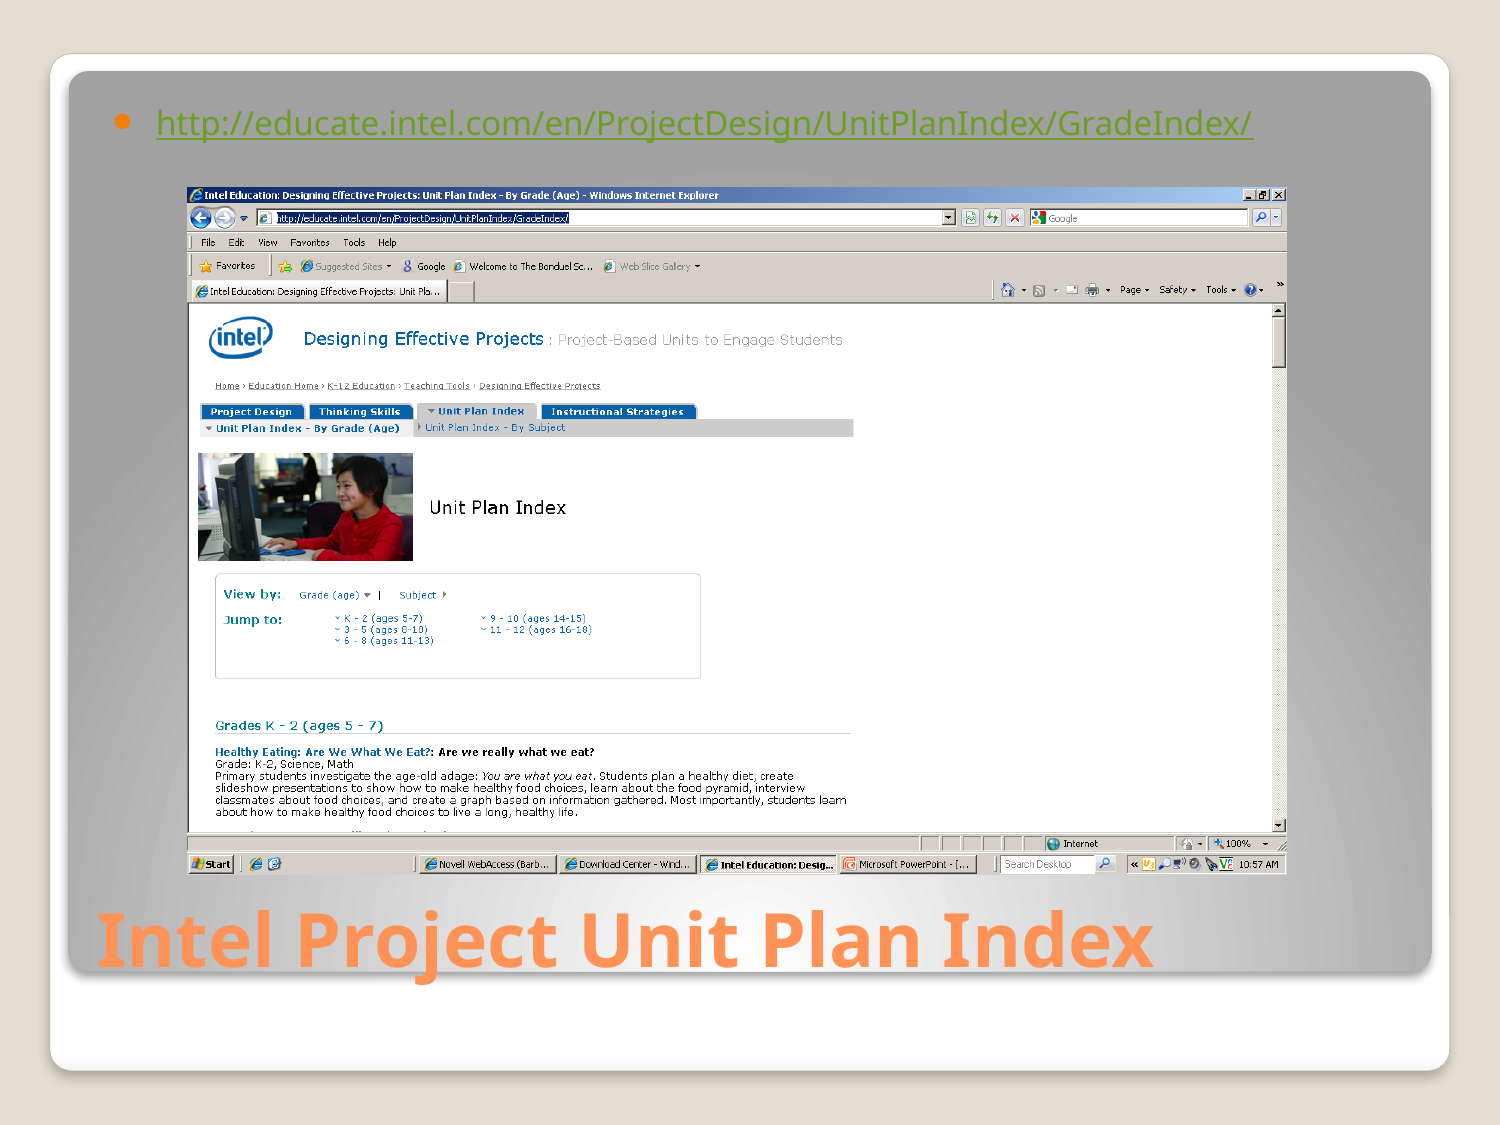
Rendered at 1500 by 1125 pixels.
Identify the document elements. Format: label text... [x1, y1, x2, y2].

list http://educate.intel.com/en/ProjectDesign/UnitPlanIndex/GradeIndex/ [82, 86, 1426, 775]
picture [187, 187, 1287, 875]
title Intel Project Unit Plan Index [82, 817, 1425, 991]
